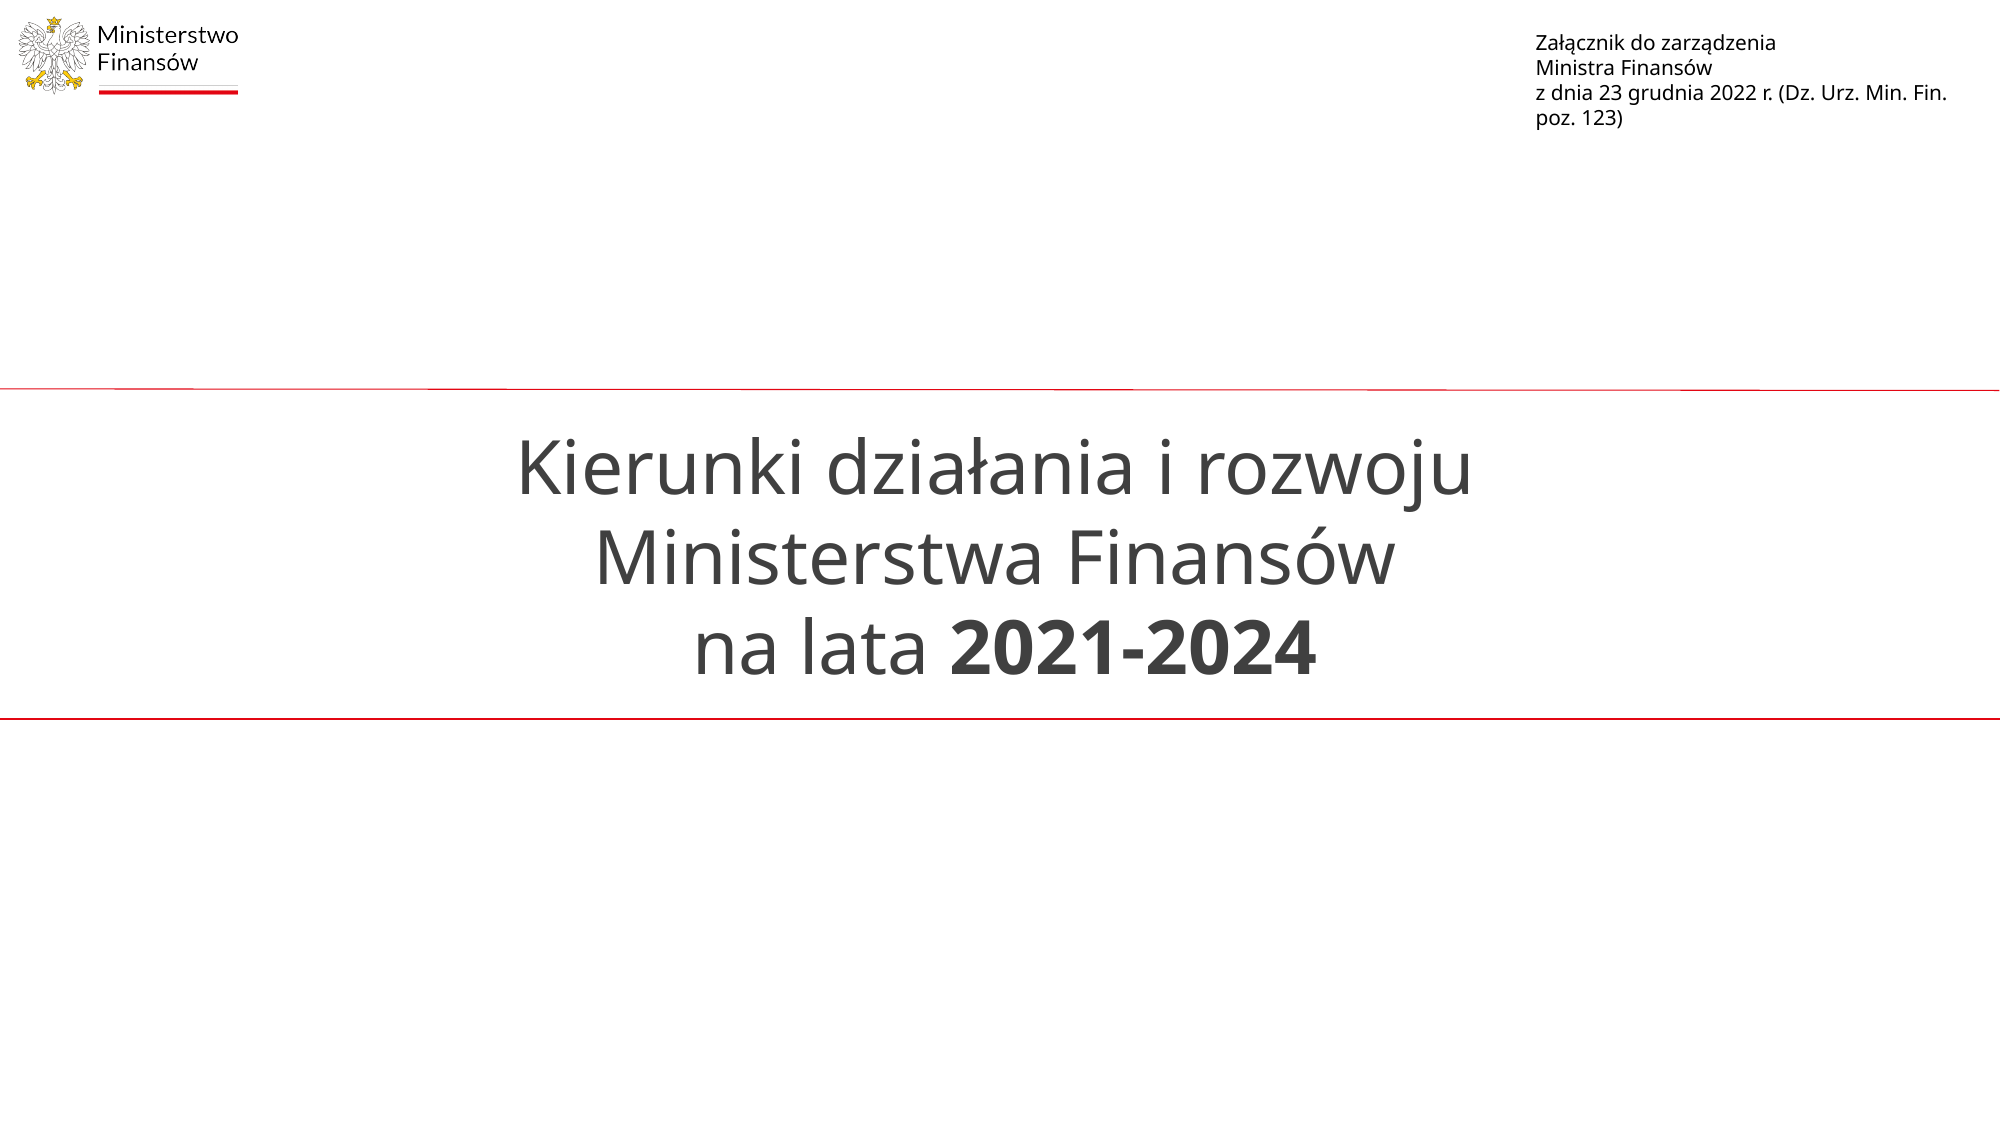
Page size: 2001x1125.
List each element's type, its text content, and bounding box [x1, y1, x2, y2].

picture [0, 0, 256, 113]
text_box Kierunki działania i rozwoju Ministerstwa Finansów na lata 2021-2024 [426, 415, 1584, 694]
text_box Załącznik do zarządzenia Ministra Finansów z dnia 23 grudnia 2022 r. (Dz. Urz. Min. Fin. poz. 123) [1520, 21, 1986, 137]
